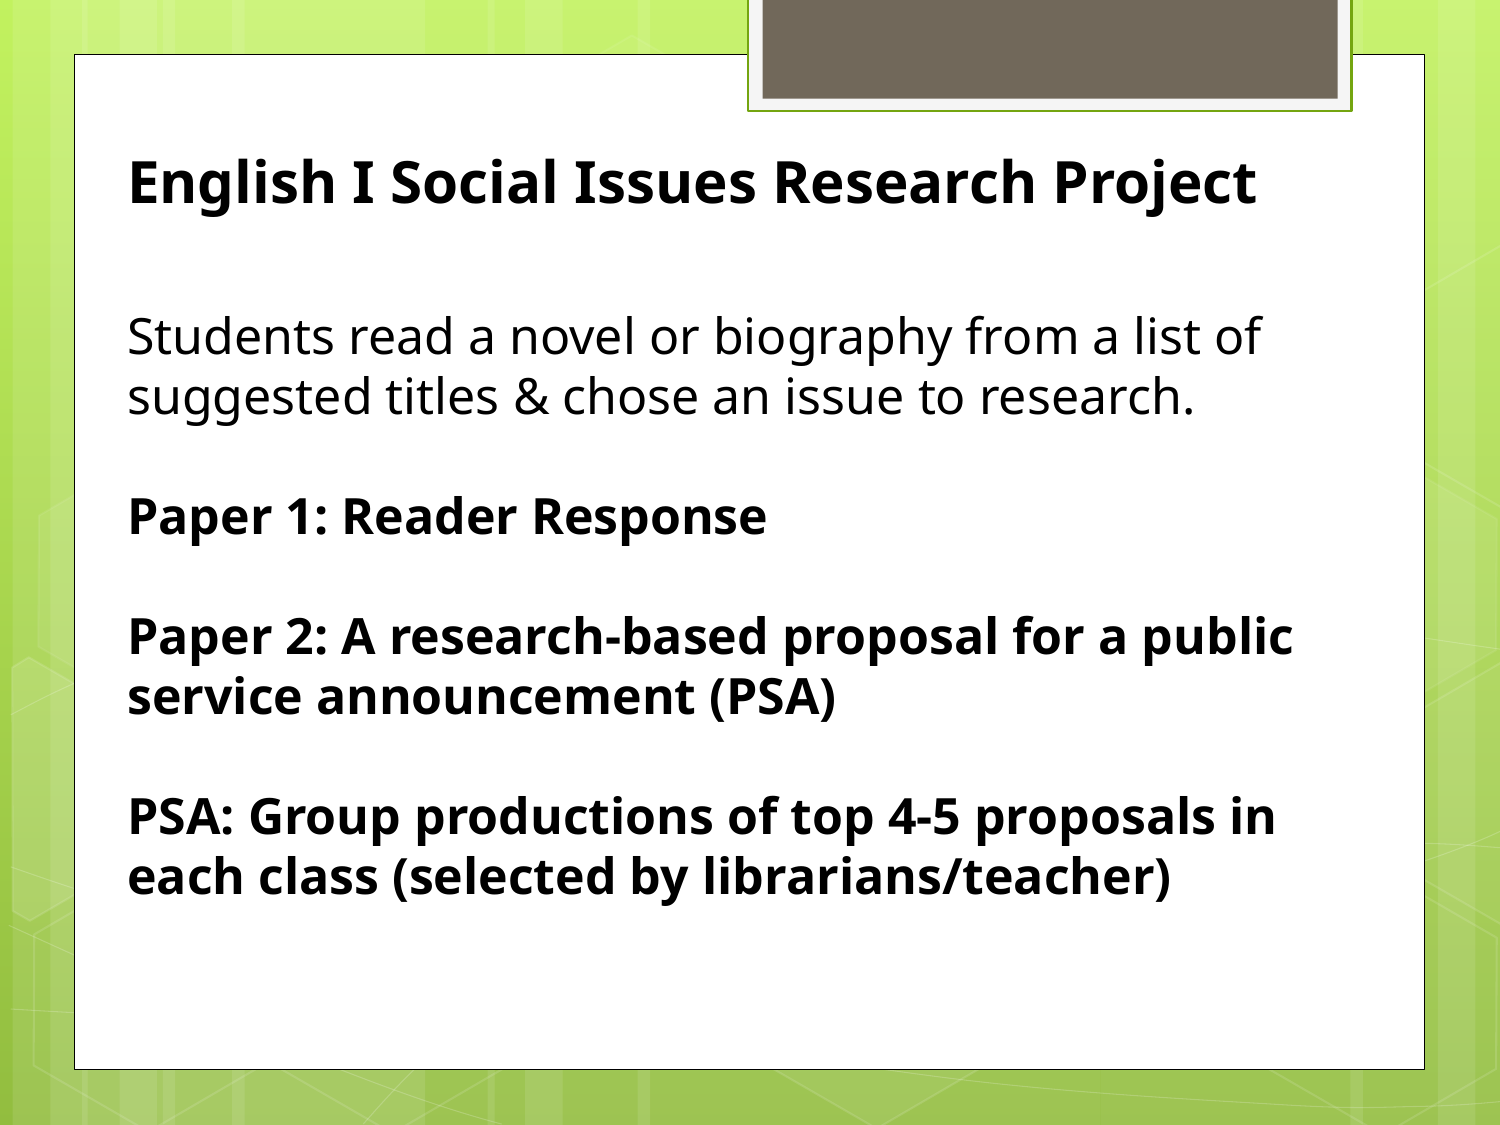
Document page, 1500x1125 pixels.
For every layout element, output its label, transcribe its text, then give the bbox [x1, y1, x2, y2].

text_box English I Social Issues Research Project Students read a novel or biography from a list of suggested titles & chose an issue to research. Paper 1: Reader Response Paper 2: A research-based proposal for a public service announcement (PSA) PSA: Group productions of top 4-5 proposals in each class (selected by librarians/teacher) [112, 137, 1400, 1003]
